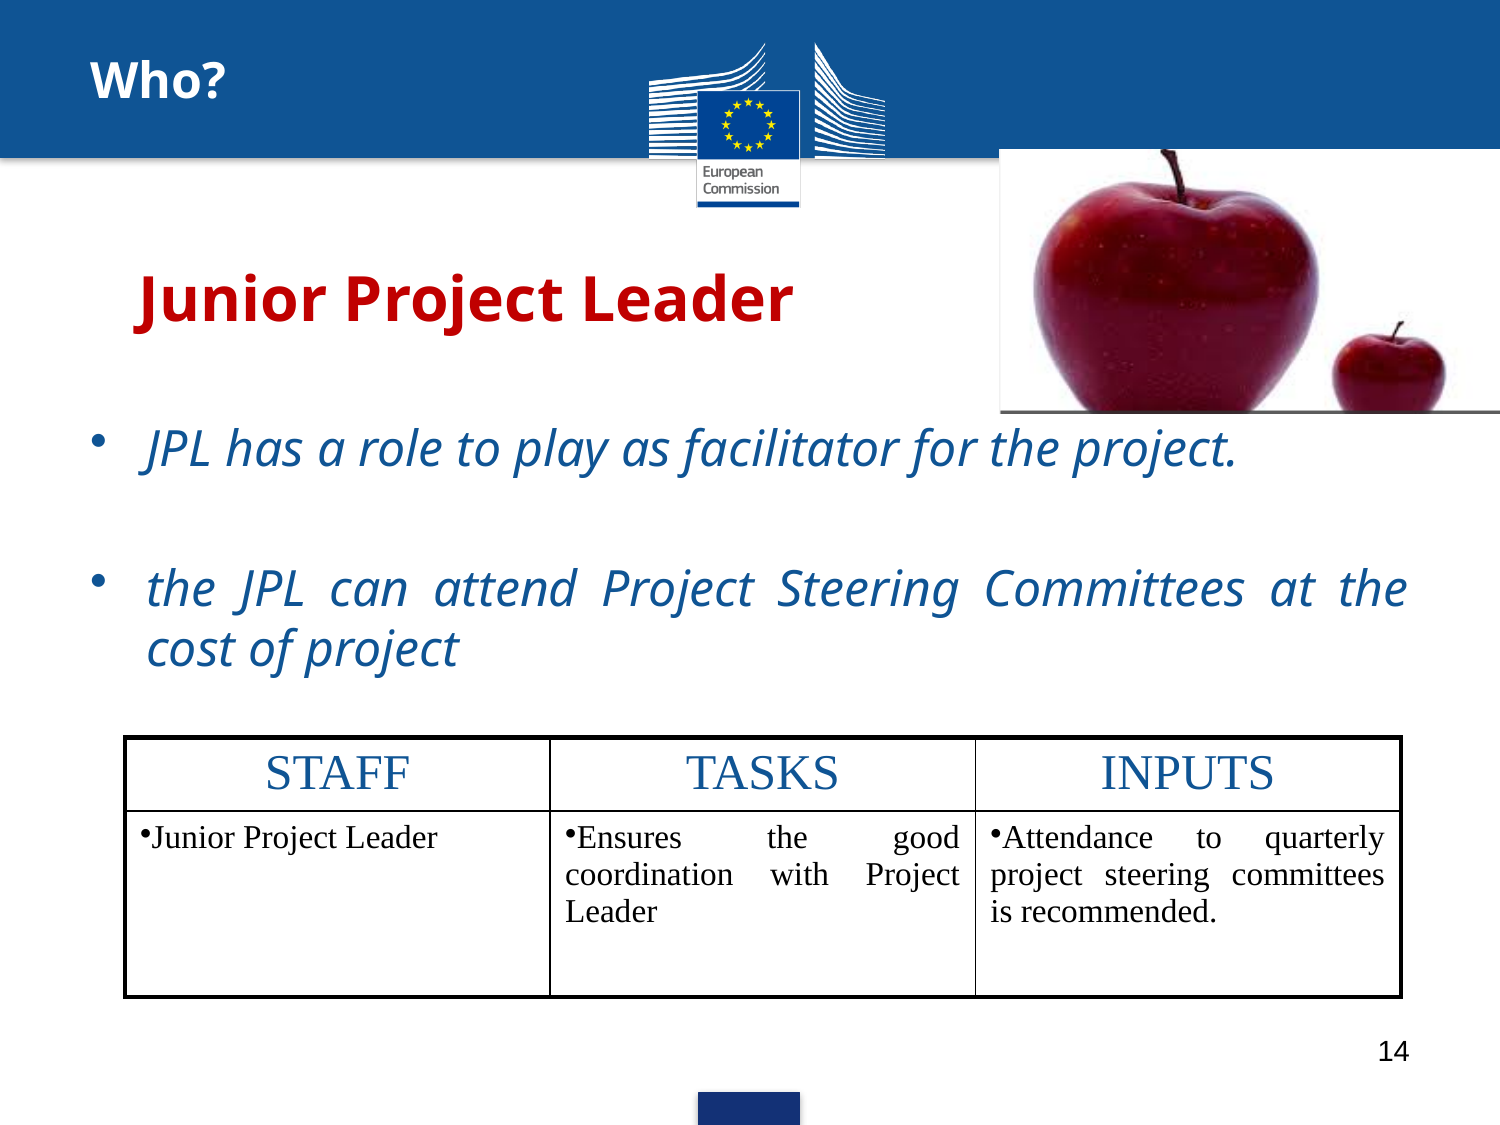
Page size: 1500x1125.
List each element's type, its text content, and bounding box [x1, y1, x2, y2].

table_cell Ensures the good coordination with Project Leader [551, 812, 975, 995]
text_box Who? [74, 0, 1425, 185]
title Junior Project Leader [64, 219, 994, 374]
table_cell Attendance to quarterly project steering committees is recommended. [976, 812, 1399, 995]
picture [999, 149, 1500, 415]
table_cell Junior Project Leader [127, 812, 549, 995]
table_header TASKS [551, 740, 975, 810]
slide_number 14 [1074, 1024, 1425, 1103]
list JPL has a role to play as facilitator for the project. the JPL can attend Project Steering Committees at the cost of project [75, 408, 1425, 1075]
table_header STAFF [127, 740, 549, 810]
picture [649, 185, 885, 208]
table_header INPUTS [976, 740, 1399, 810]
